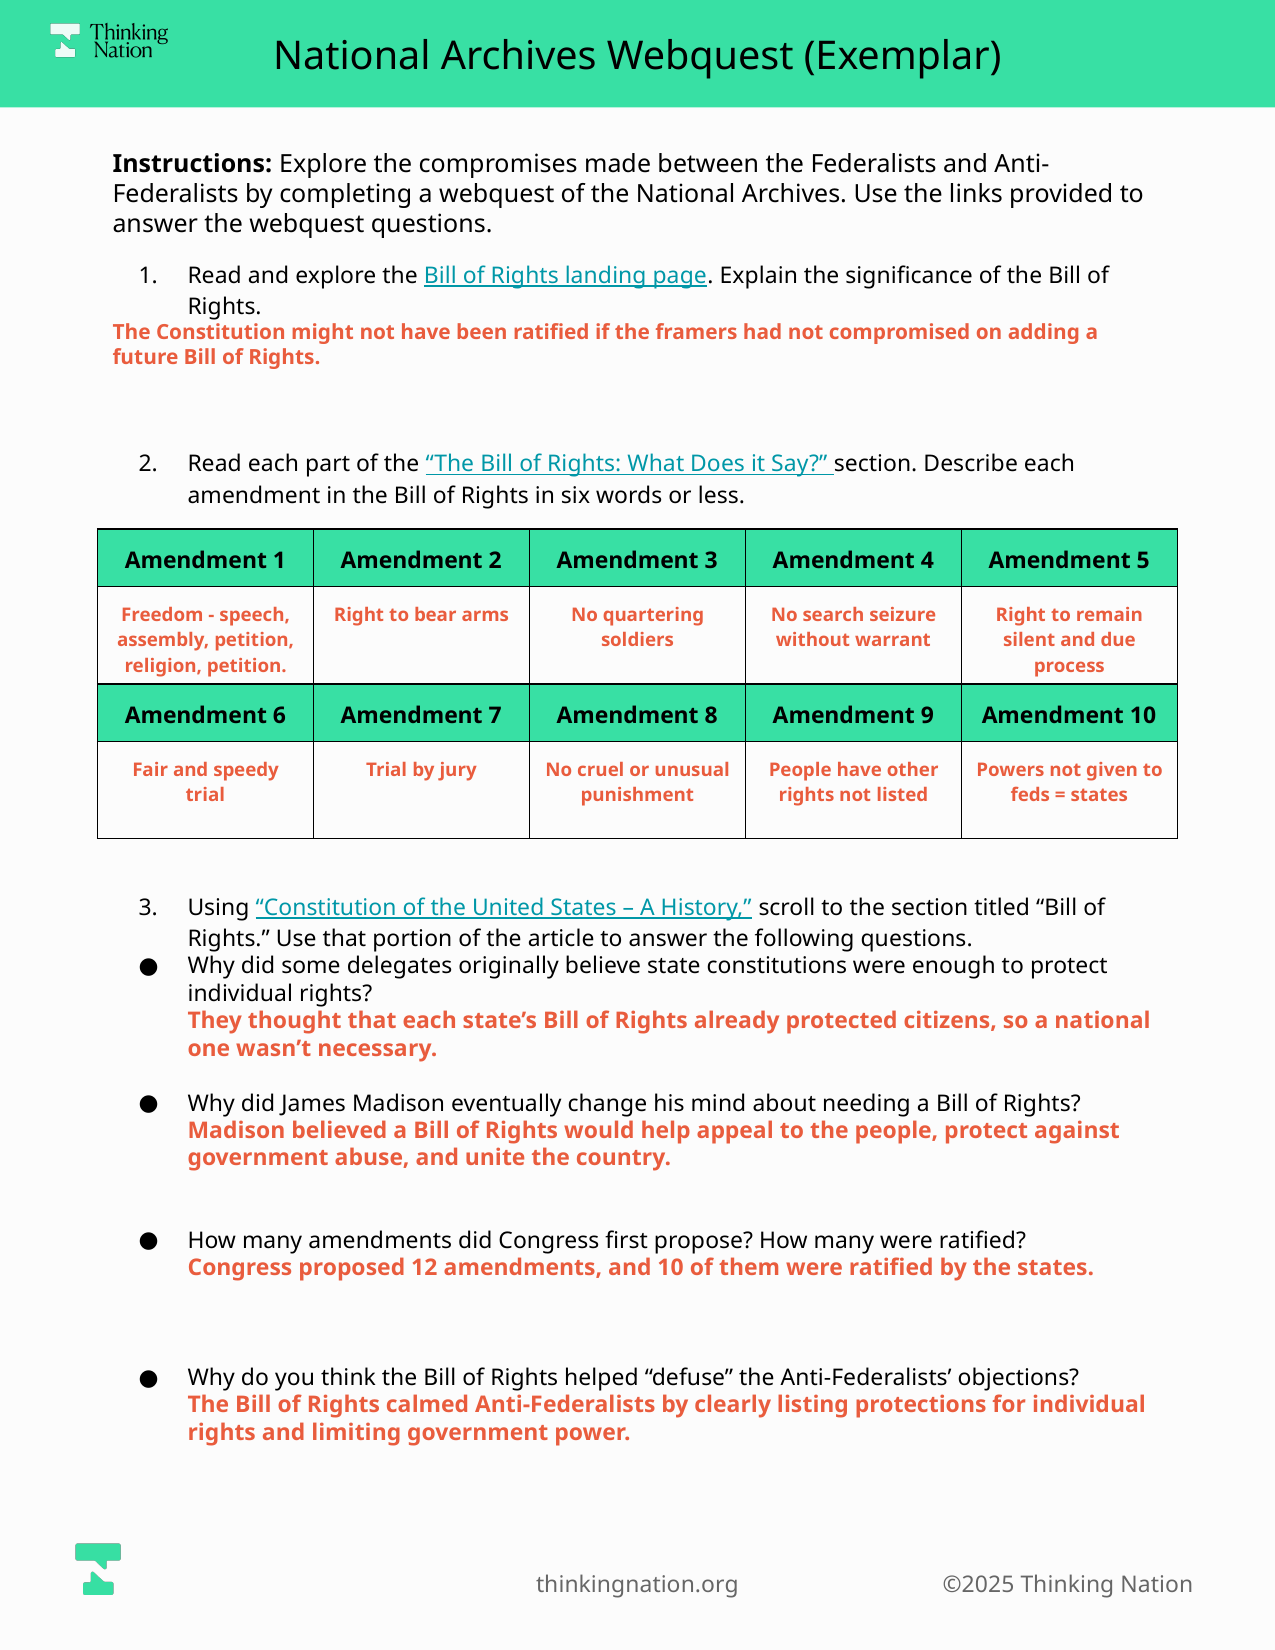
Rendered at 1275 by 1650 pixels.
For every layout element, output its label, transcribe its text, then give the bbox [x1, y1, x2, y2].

table_header Amendment 1 [98, 530, 313, 586]
text_box Read and explore the Bill of Rights landing page. Explain the significance of the Bill of Rights. The Constitution might not have been ratified if the framers had not compromised on adding a future Bill of Rights. Read each part of the “The Bill of Rights: What Does it Say?” section. Describe each amendment in the Bill of Rights in six words or less. Using “Constitution of the United States – A History,” scroll to the section titled “Bill of Rights.” Use that portion of the article to answer the following questions. Why did some delegates originally believe state constitutions were enough to protect individual rights? They thought that each state’s Bill of Rights already protected citizens, so a national one wasn’t necessary. Why did James Madison eventually change his mind about needing a Bill of Rights? Madison believed a Bill of Rights would help appeal to the people, protect against government abuse, and unite the country. How many amendments did Congress first propose? How many were ratified? Congress proposed 12 amendments, and 10 of them were ratified by the states. Why do you think the Bill of Rights helped “defuse” the Anti-Federalists’ objections? The Bill of Rights calmed Anti-Federalists by clearly listing protections for individual rights and limiting government power. [97, 839, 1178, 1471]
picture [36, 12, 172, 69]
table_cell Amendment 6 [98, 685, 313, 741]
table_cell No search seizure without warrant [746, 587, 961, 683]
table_header Amendment 4 [746, 530, 961, 586]
table_cell Amendment 10 [962, 685, 1177, 741]
table_cell Trial by jury [314, 742, 529, 838]
text_box ©2025 Thinking Nation [907, 1553, 1210, 1605]
table_cell No quartering soldiers [530, 587, 745, 683]
picture [62, 1533, 134, 1605]
text_box National Archives Webquest (Exemplar) [0, 0, 1275, 108]
table_cell Fair and speedy trial [98, 742, 313, 838]
text_box Read and explore the Bill of Rights landing page. Explain the significance of the Bill of Rights. The Constitution might not have been ratified if the framers had not compromised on adding a future Bill of Rights. Read each part of the “The Bill of Rights: What Does it Say?” section. Describe each amendment in the Bill of Rights in six words or less. Using “Constitution of the United States – A History,” scroll to the section titled “Bill of Rights.” Use that portion of the article to answer the following questions. Why did some delegates originally believe state constitutions were enough to protect individual rights? They thought that each state’s Bill of Rights already protected citizens, so a national one wasn’t necessary. Why did James Madison eventually change his mind about needing a Bill of Rights? Madison believed a Bill of Rights would help appeal to the people, protect against government abuse, and unite the country. How many amendments did Congress first propose? How many were ratified? Congress proposed 12 amendments, and 10 of them were ratified by the states. Why do you think the Bill of Rights helped “defuse” the Anti-Federalists’ objections? The Bill of Rights calmed Anti-Federalists by clearly listing protections for individual rights and limiting government power. [97, 245, 1178, 528]
table_cell Right to bear arms [314, 587, 529, 683]
table_header Amendment 3 [530, 530, 745, 586]
table_cell Amendment 8 [530, 685, 745, 741]
table_cell Powers not given to feds = states [962, 742, 1177, 838]
table_cell Right to remain silent and due process [962, 587, 1177, 683]
text_box Instructions: Explore the compromises made between the Federalists and Anti-Federalists by completing a webquest of the National Archives. Use the links provided to answer the webquest questions. [97, 132, 1178, 245]
table_cell Freedom - speech, assembly, petition, religion, petition. [98, 587, 313, 683]
text_box thinkingnation.org [486, 1553, 789, 1605]
table_cell No cruel or unusual punishment [530, 742, 745, 838]
table_header Amendment 2 [314, 530, 529, 586]
table_cell Amendment 9 [746, 685, 961, 741]
table_cell Amendment 7 [314, 685, 529, 741]
table_cell People have other rights not listed [746, 742, 961, 838]
table_header Amendment 5 [962, 530, 1177, 586]
